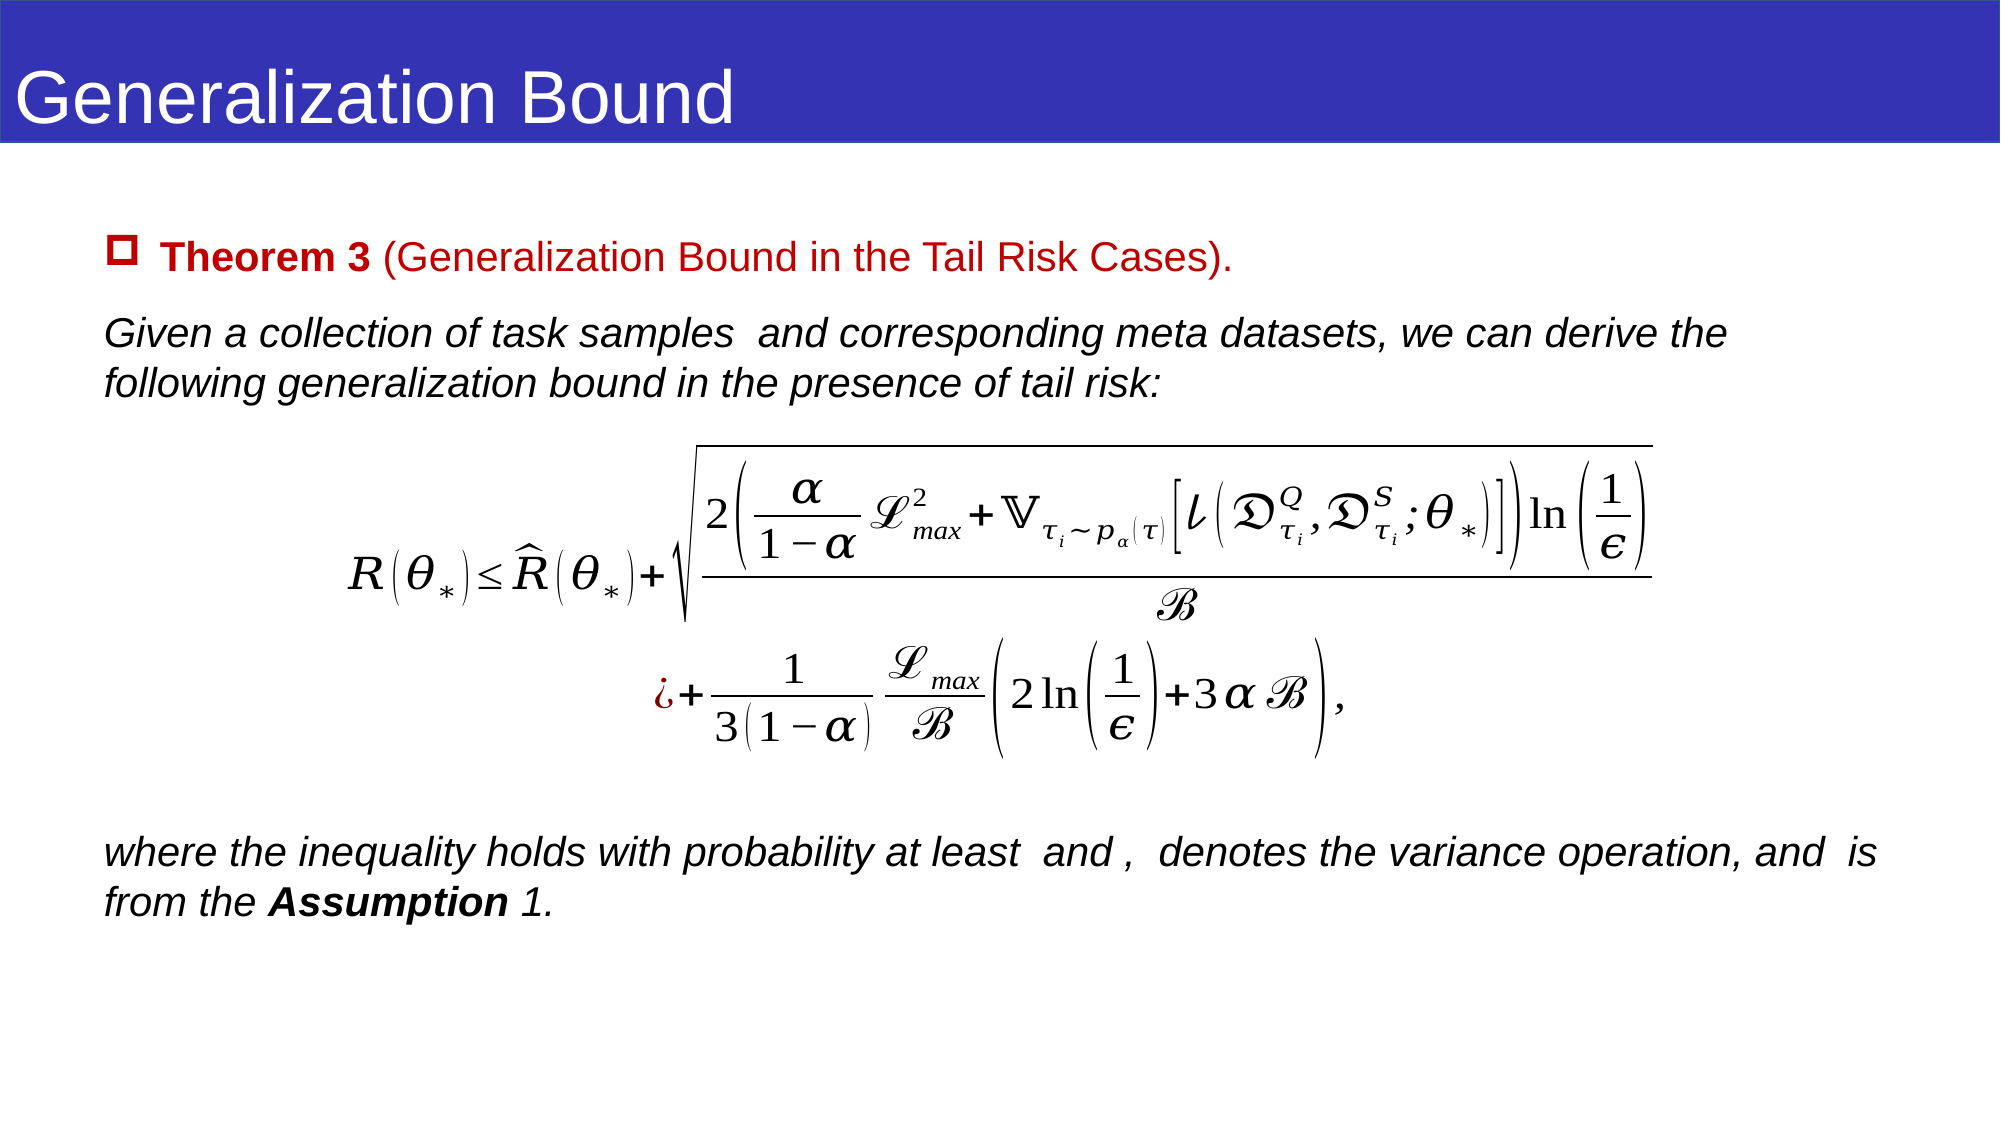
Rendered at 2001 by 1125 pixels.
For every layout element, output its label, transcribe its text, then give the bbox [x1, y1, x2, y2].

text_box Generalization Bound [0, 0, 2000, 143]
